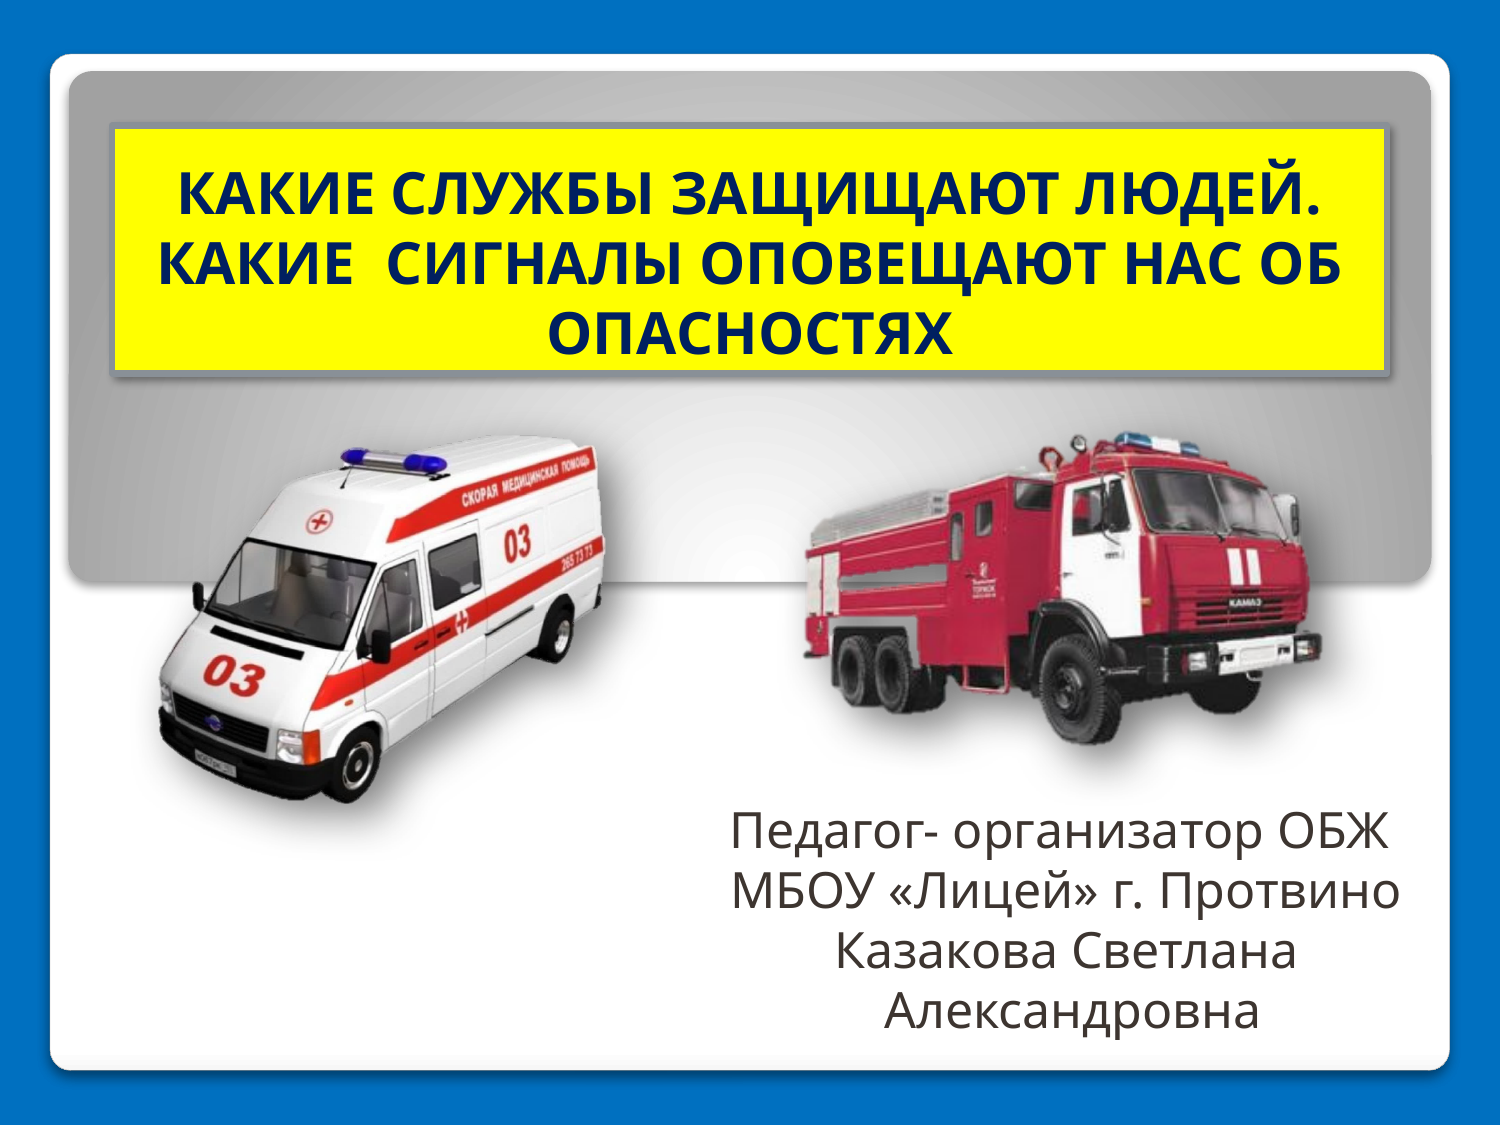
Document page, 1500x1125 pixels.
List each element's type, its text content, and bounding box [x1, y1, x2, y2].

subtitle Педагог- организатор ОБЖ МБОУ «Лицей» г. Протвино Казакова Светлана Александровна [611, 798, 1500, 1075]
picture [40, 373, 689, 859]
title КАКИЕ СЛУЖБЫ ЗАЩИЩАЮТ ЛЮДЕЙ. КАКИЕ СИГНАЛЫ ОПОВЕЩАЮТ НАС ОБ ОПАСНОСТЯХ [112, 125, 1388, 374]
picture [773, 396, 1348, 756]
